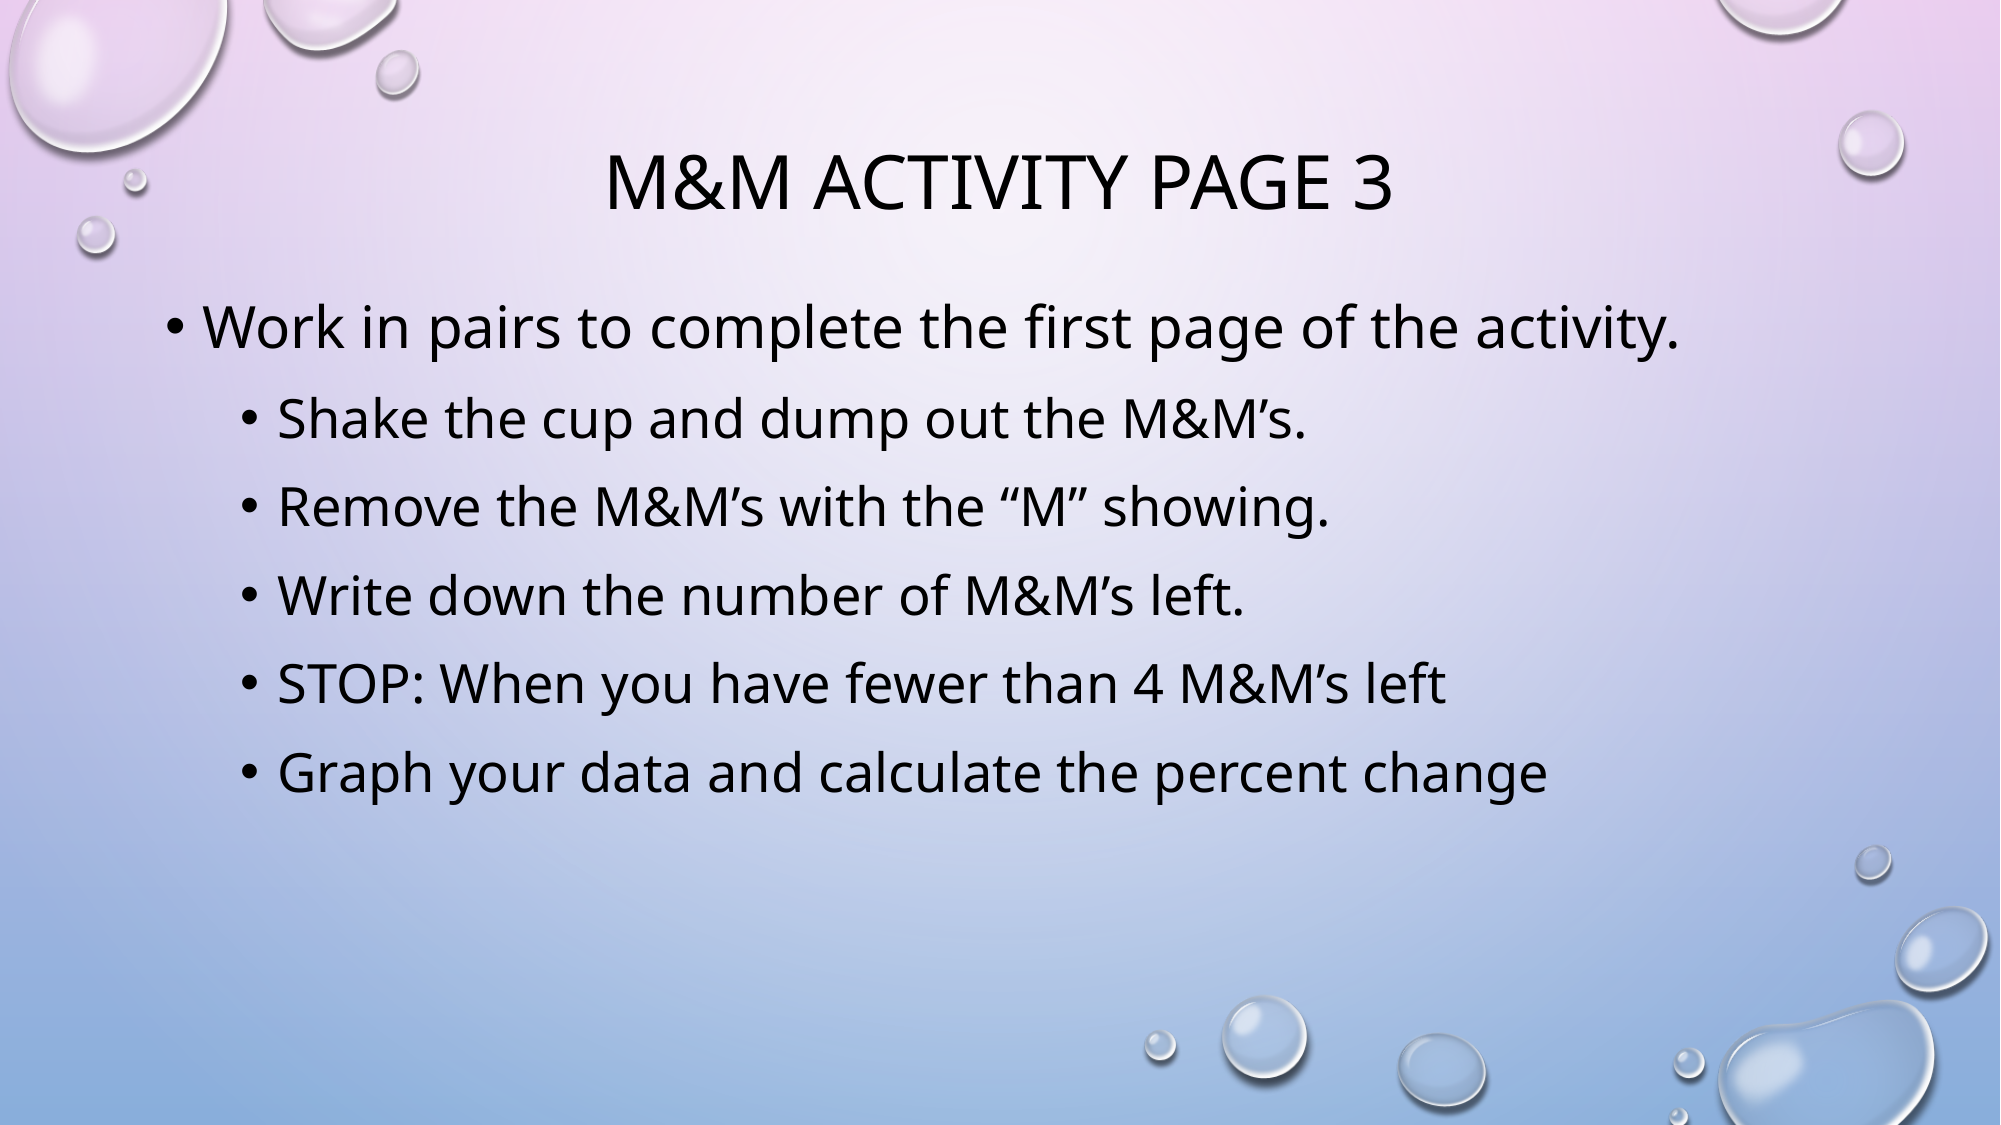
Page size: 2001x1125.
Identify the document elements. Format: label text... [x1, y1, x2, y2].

picture [0, 0, 2000, 1125]
list Work in pairs to complete the first page of the activity. Shake the cup and dump out the M&M’s. Remove the M&M’s with the “M” showing. Write down the number of M&M’s left. STOP: When you have fewer than 4 M&M’s left Graph your data and calculate the percent change [150, 269, 1851, 831]
text_box M&M Activity Page 3 [149, 101, 1850, 270]
